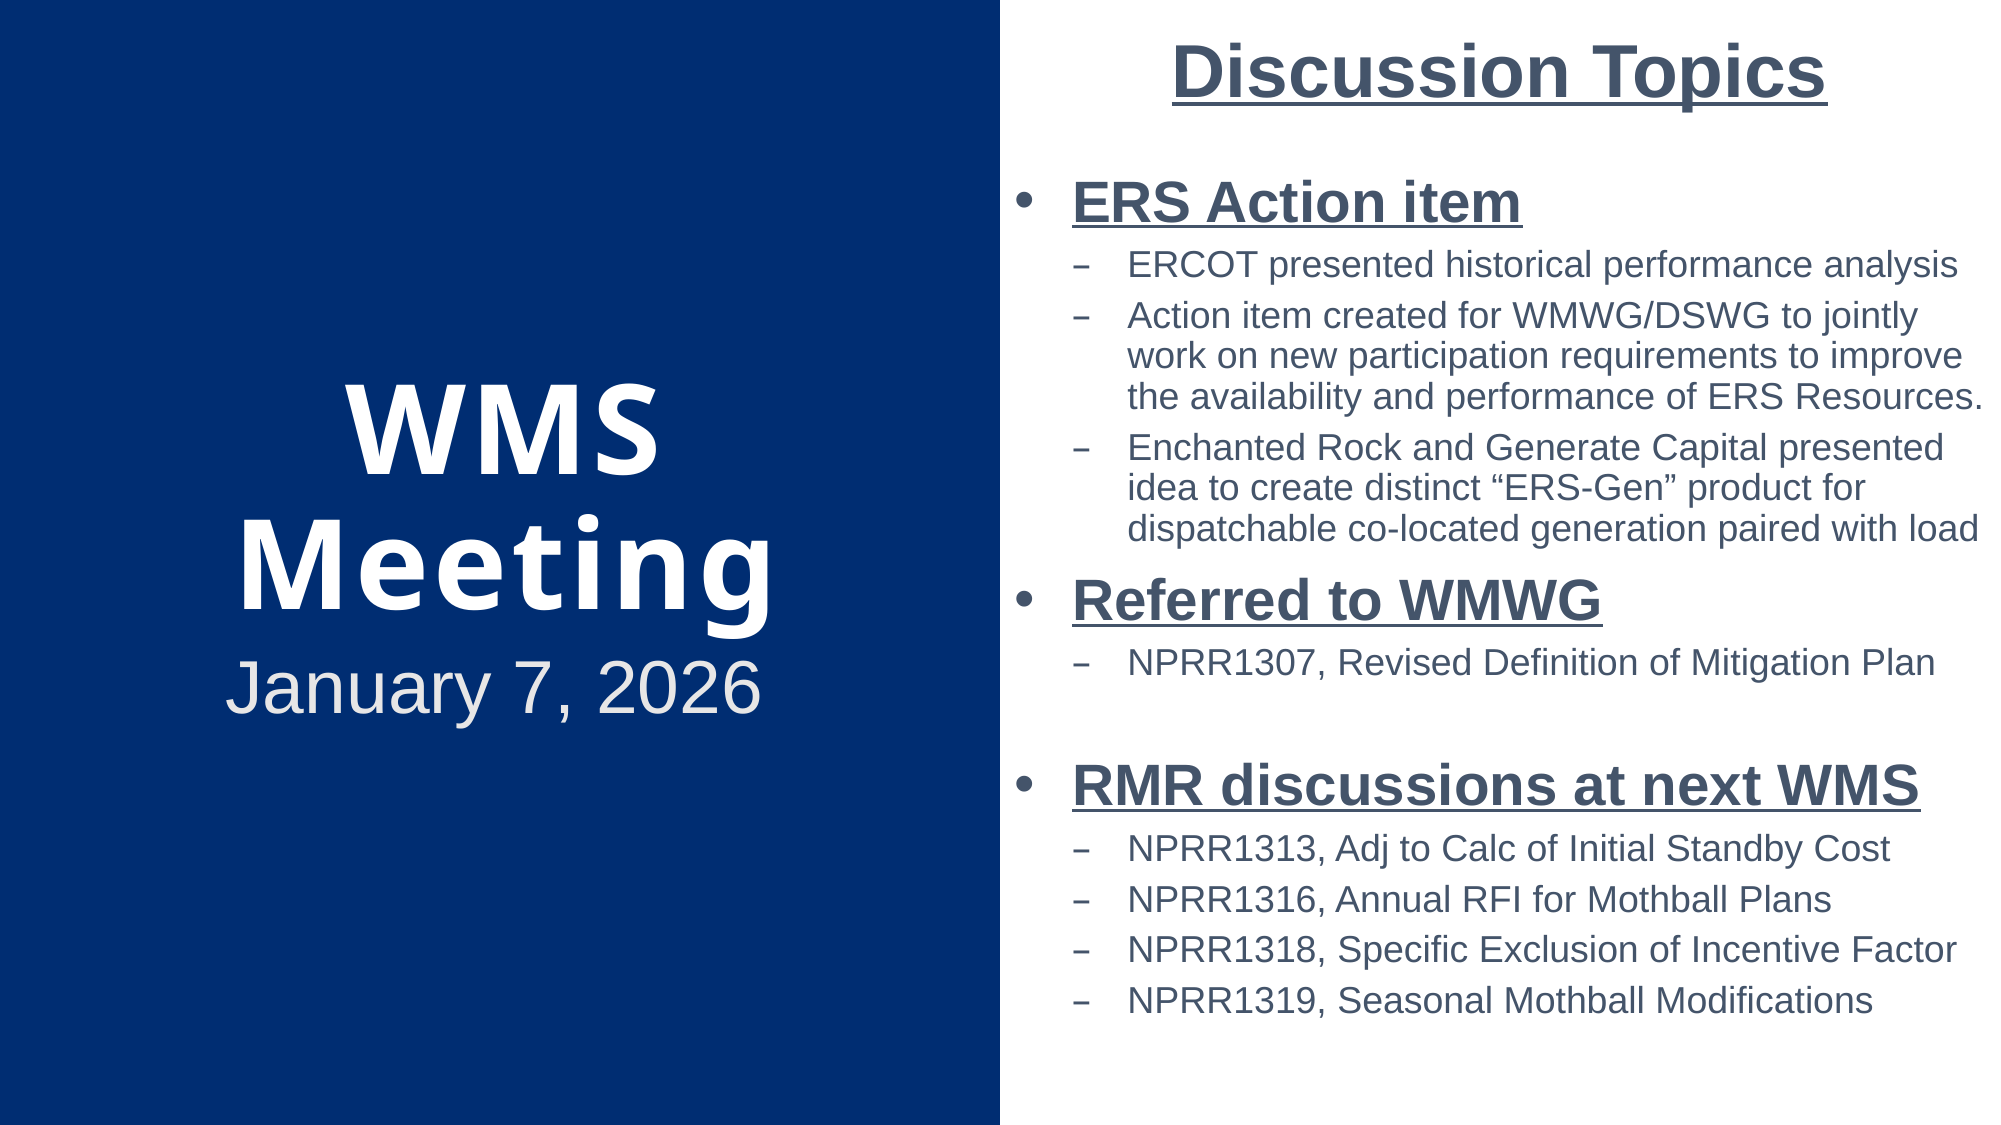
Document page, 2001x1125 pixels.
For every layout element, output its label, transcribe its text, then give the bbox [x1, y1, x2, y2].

title WMS Meeting [49, 356, 962, 645]
list Discussion Topics ERS Action item ERCOT presented historical performance analysis Action item created for WMWG/DSWG to jointly work on new participation requirements to improve the availability and performance of ERS Resources. Enchanted Rock and Generate Capital presented idea to create distinct “ERS-Gen” product for dispatchable co-located generation paired with load Referred to WMWG NPRR1307, Revised Definition of Mitigation Plan RMR discussions at next WMS NPRR1313, Adj to Calc of Initial Standby Cost NPRR1316, Annual RFI for Mothball Plans NPRR1318, Specific Exclusion of Incentive Factor NPRR1319, Seasonal Mothball Modifications [999, 25, 2000, 1125]
subtitle January 7, 2026 [38, 641, 951, 739]
